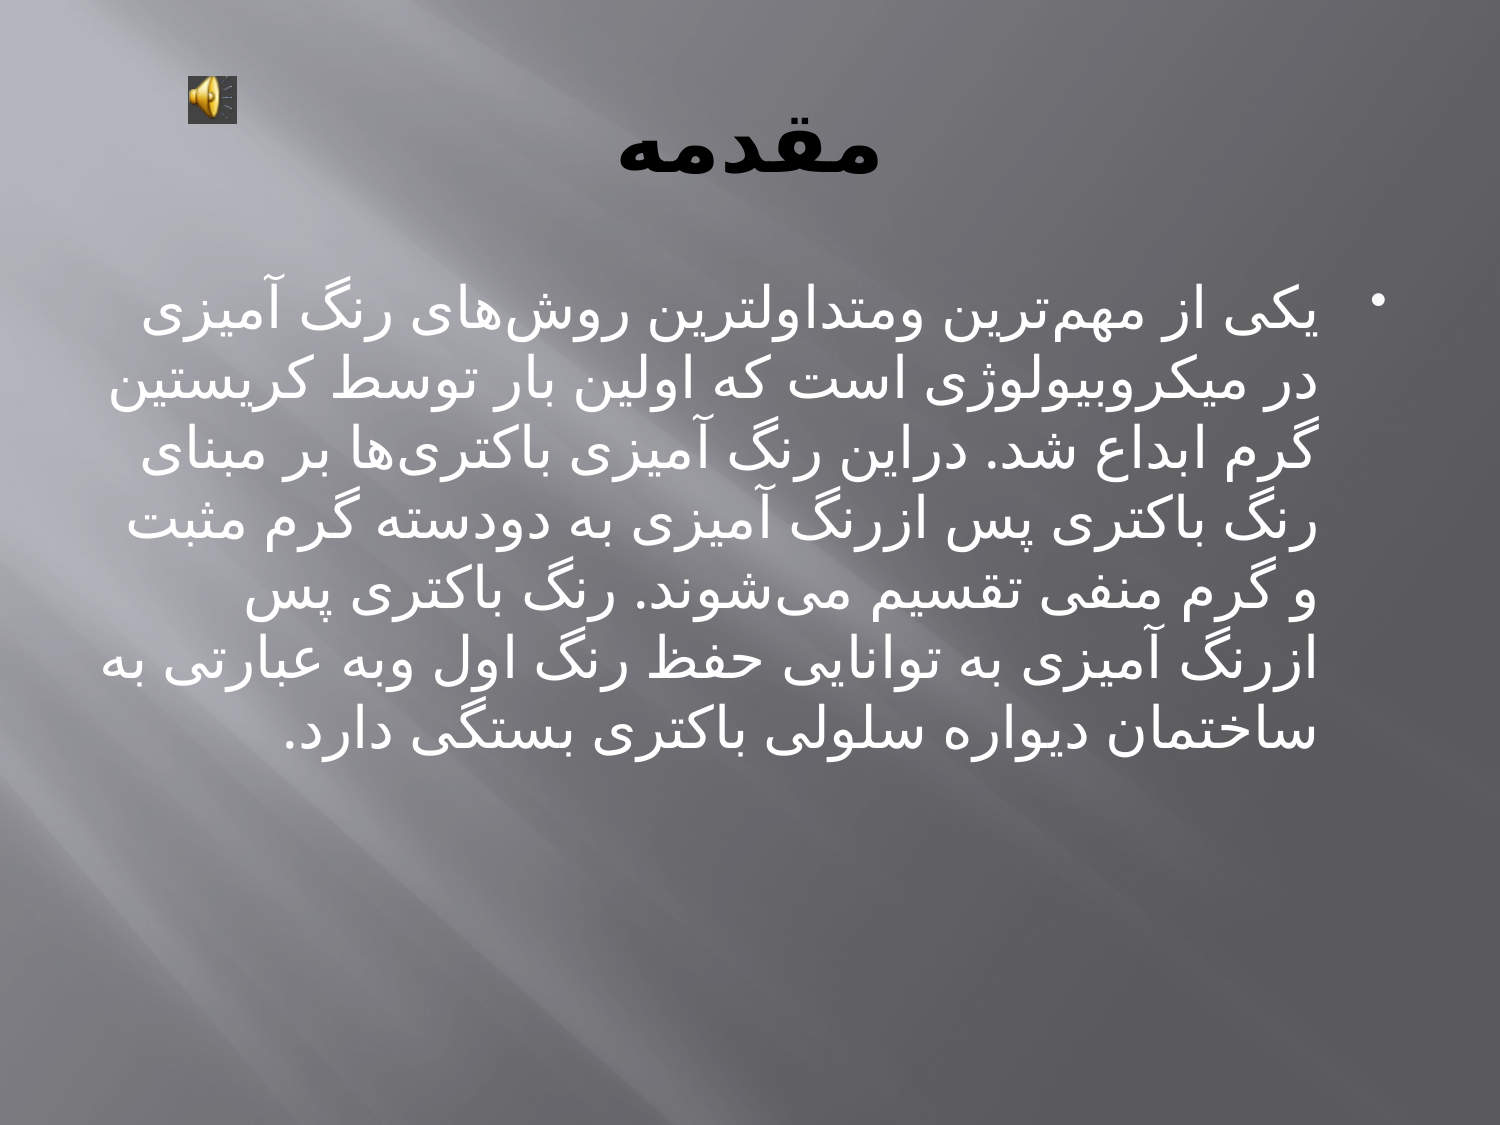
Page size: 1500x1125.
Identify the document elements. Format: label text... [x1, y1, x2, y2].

picture [187, 74, 238, 126]
list یکی از مهم‌ترین ومتداولترین روش‌های رنگ آمیزی در میکروبیولوژی است که اولین بار توسط کریستین گرم ابداع شد. دراین رنگ آمیزی باکتری‌ها بر مبنای رنگ باکتری پس ازرنگ آمیزی به دودسته گرم مثبت و گرم منفی تقسیم می‌شوند. رنگ باکتری پس ازرنگ آمیزی به توانایی حفظ رنگ اول وبه عبارتی به ساختمان دیواره سلولی باکتری بستگی دارد. [75, 262, 1425, 1035]
title مقدمه [75, 45, 1425, 233]
